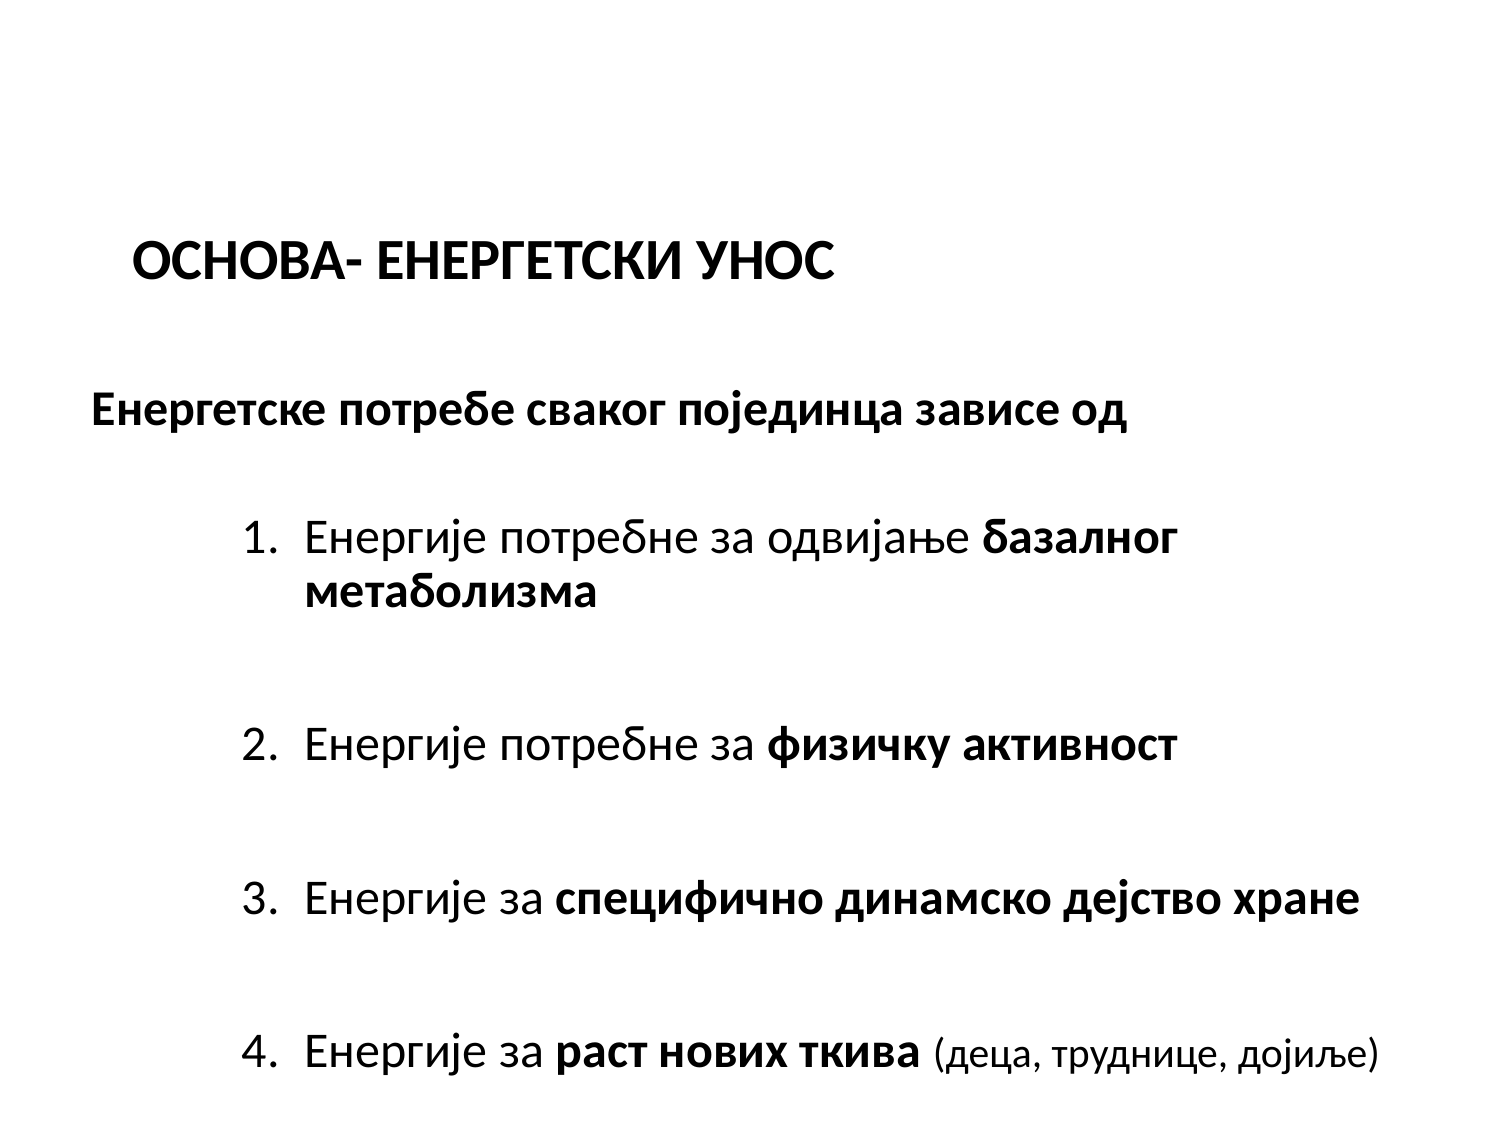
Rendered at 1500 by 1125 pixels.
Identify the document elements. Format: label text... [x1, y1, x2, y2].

title ОСНОВА- ЕНЕРГЕТСКИ УНОС [117, 199, 1257, 304]
list Енергетске потребе сваког појединца зависе од Енергије потребне за одвијање базалног метаболизма Енергије потребне за физичку активност Енергије за специфично динамско дејство хране Енергије за раст нових ткива (деца, труднице, дојиље) [76, 304, 1483, 1106]
